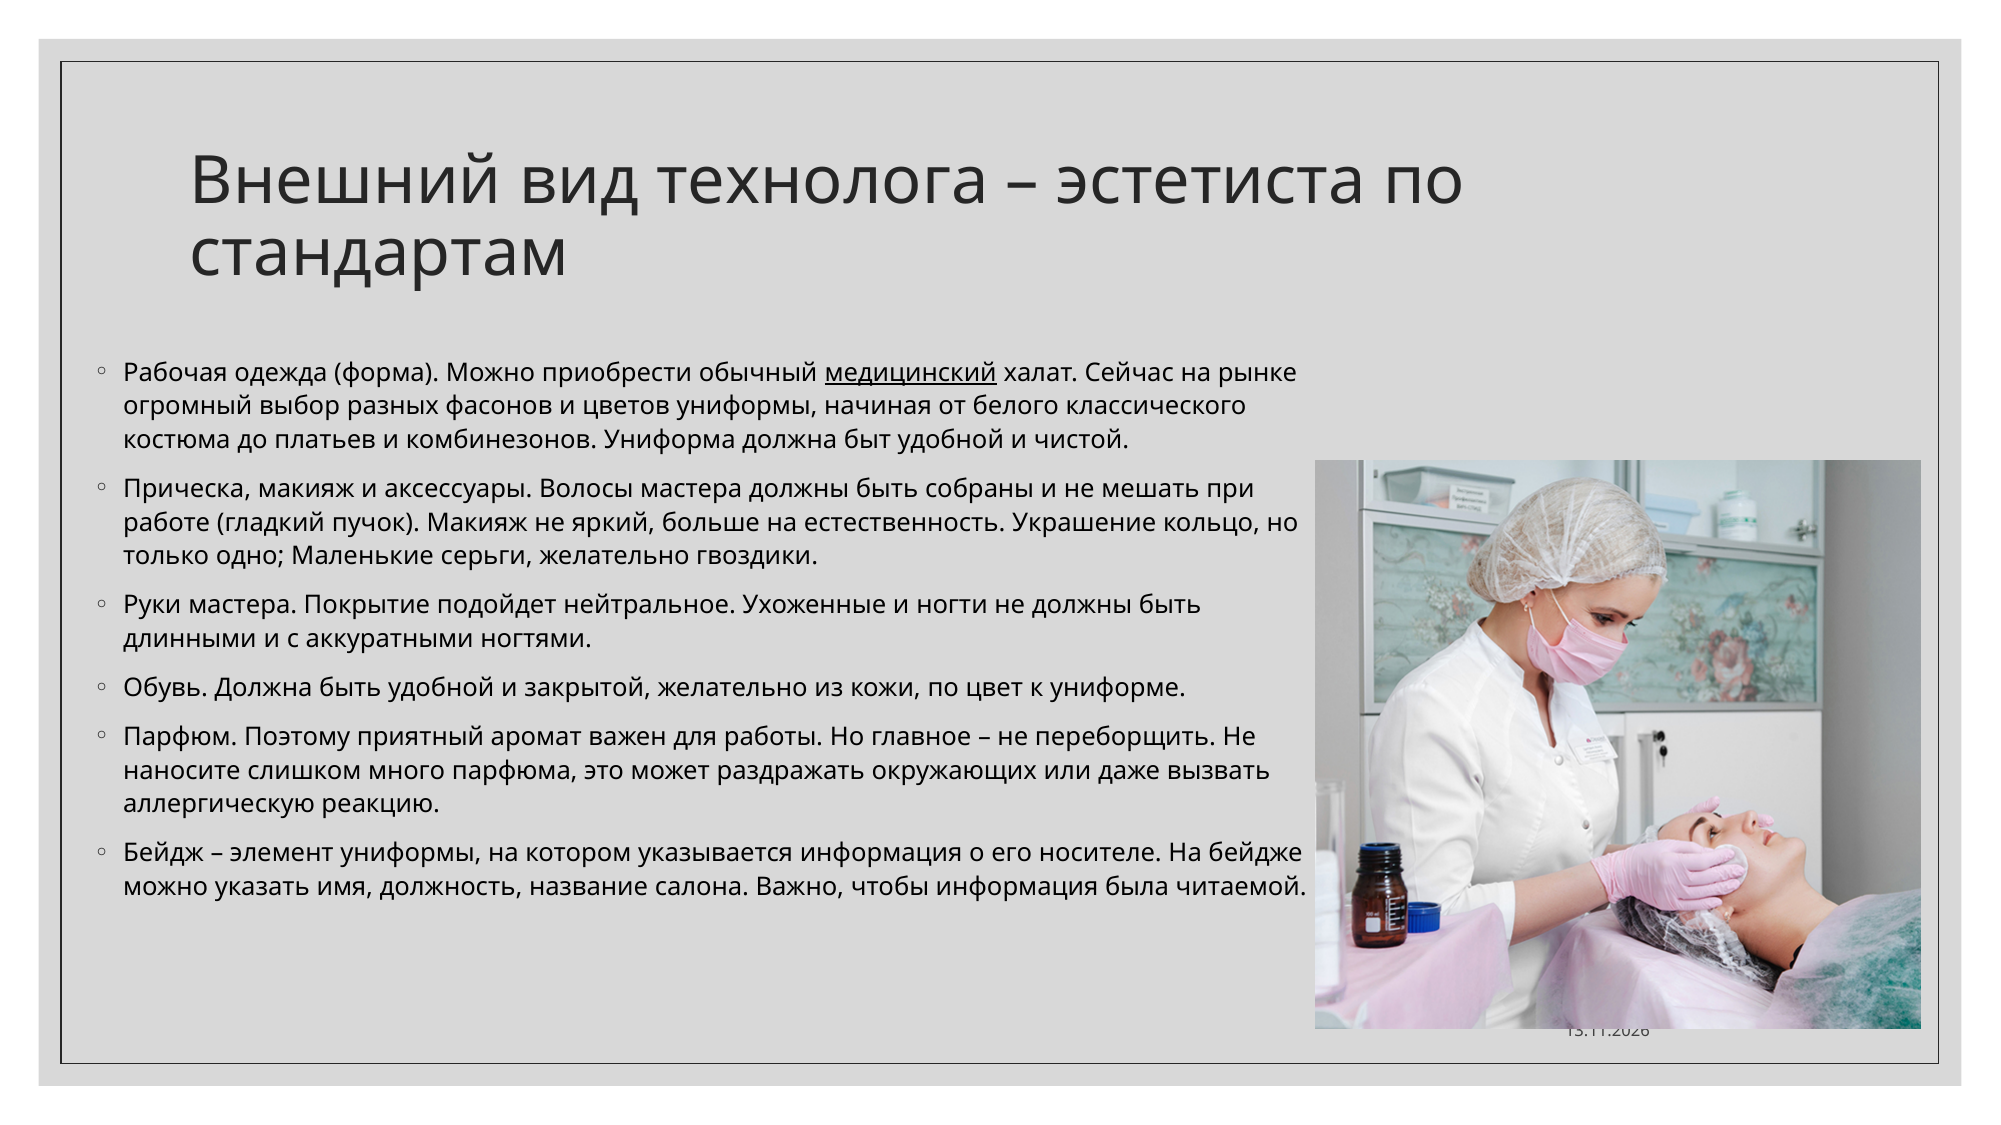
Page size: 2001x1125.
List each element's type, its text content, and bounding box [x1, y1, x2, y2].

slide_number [1190, 990, 1665, 1050]
list Рабочая одежда (форма). Можно приобрести обычный медицинский халат. Сейчас на рынке огромный выбор разных фасонов и цветов униформы, начиная от белого классического костюма до платьев и комбинезонов. Униформа должна быт удобной и чистой. Прическа, макияж и аксессуары. Волосы мастера должны быть собраны и не мешать при работе (гладкий пучок). Макияж не яркий, больше на естественность. Украшение кольцо, но только одно; Маленькие серьги, желательно гвоздики. Руки мастера. Покрытие подойдет нейтральное. Ухоженные и ногти не должны быть длинными и с аккуратными ногтями. Обувь. Должна быть удобной и закрытой, желательно из кожи, по цвет к униформе. Парфюм. Поэтому приятный аромат важен для работы. Но главное – не переборщить. Не наносите слишком много парфюма, это может раздражать окружающих или даже вызвать аллергическую реакцию. Бейдж – элемент униформы, на котором указывается информация о его носителе. На бейдже можно указать имя, должность, название салона. Важно, чтобы информация была читаемой. [79, 345, 1332, 977]
picture [1315, 460, 1921, 1029]
title Внешний вид технолога – эстетиста по стандартам [174, 105, 1825, 331]
